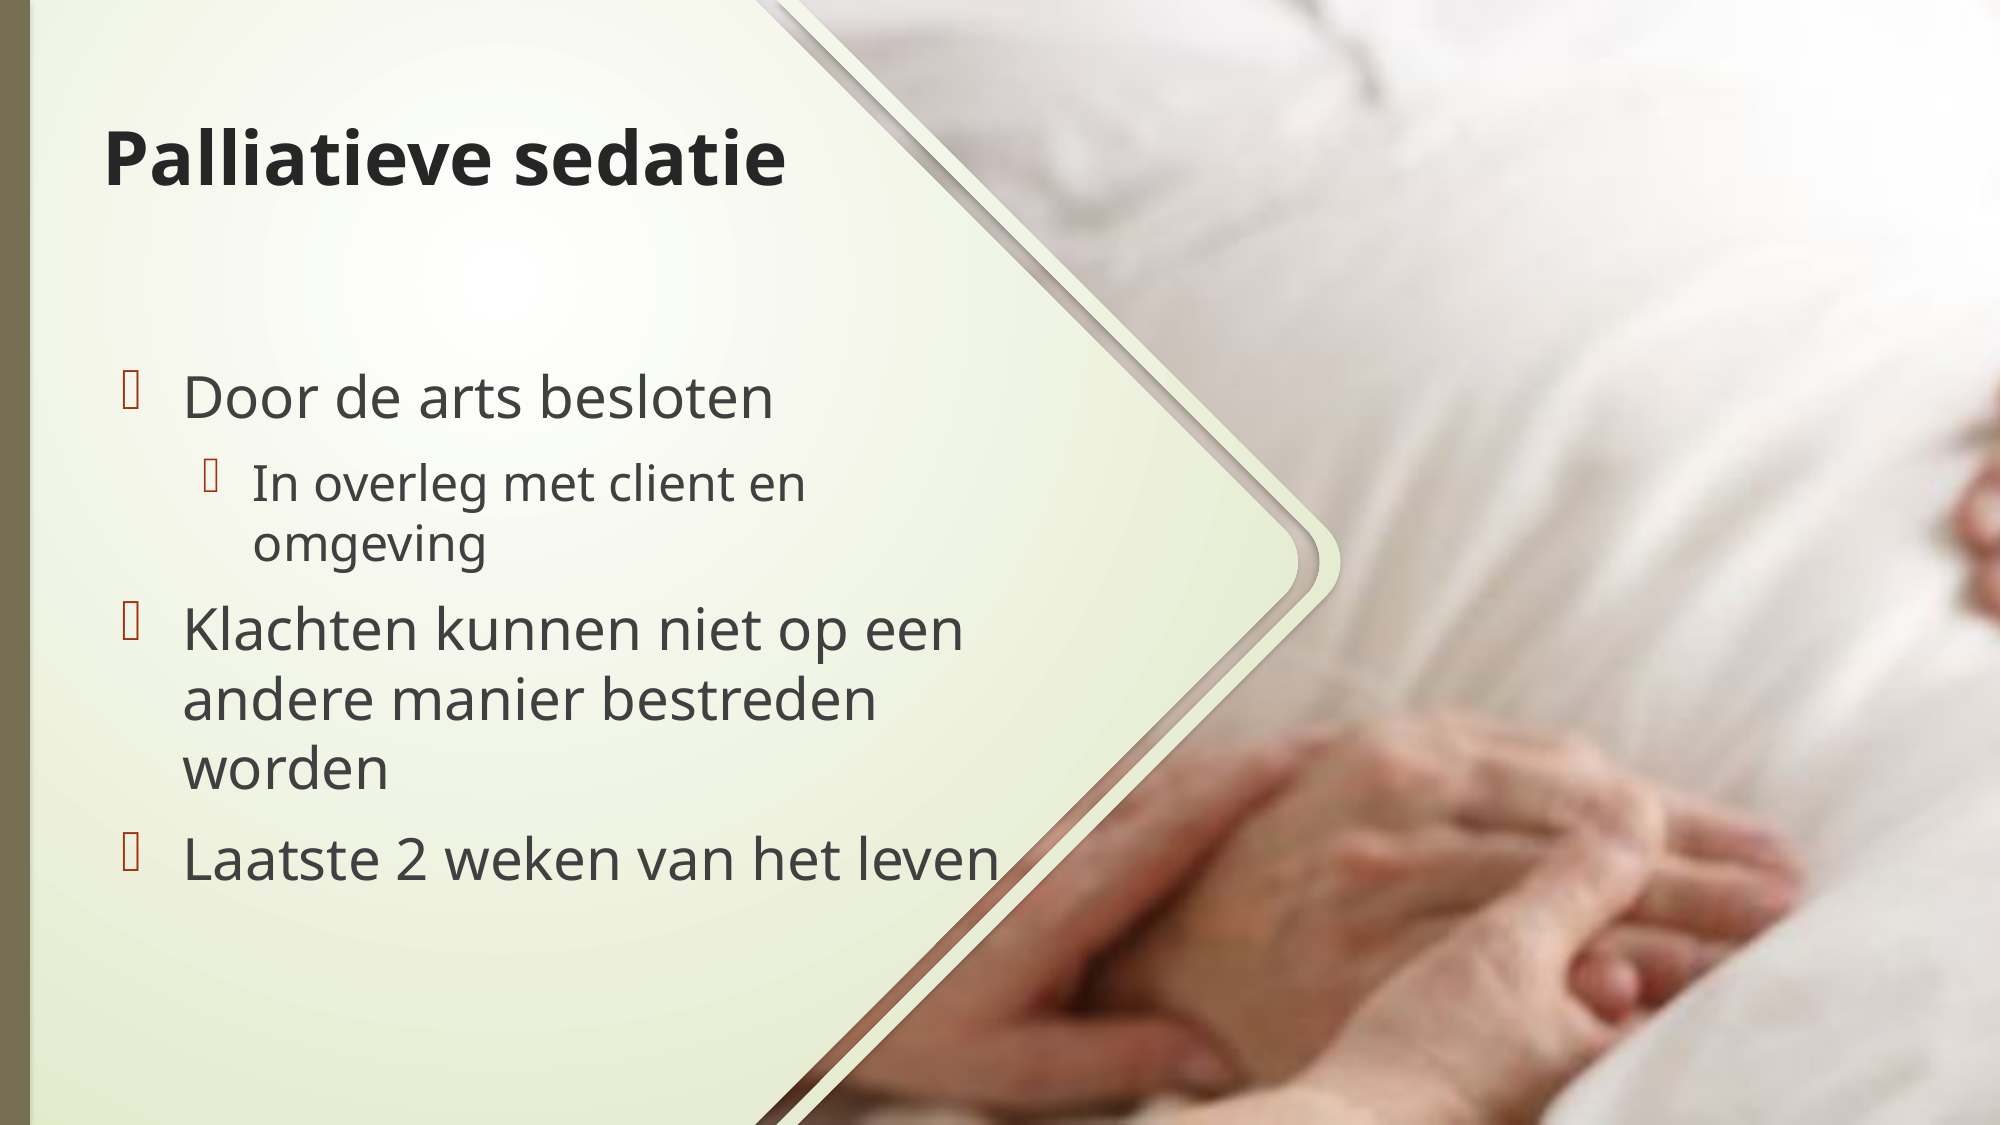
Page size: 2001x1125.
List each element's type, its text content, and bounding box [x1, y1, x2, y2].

list Door de arts besloten In overleg met client en omgeving Klachten kunnen niet op een andere manier bestreden worden Laatste 2 weken van het leven [106, 352, 731, 915]
text_box [0, 0, 31, 1125]
picture [735, 0, 2000, 1125]
title Palliatieve sedatie [87, 102, 731, 313]
text_box [31, 0, 735, 1125]
